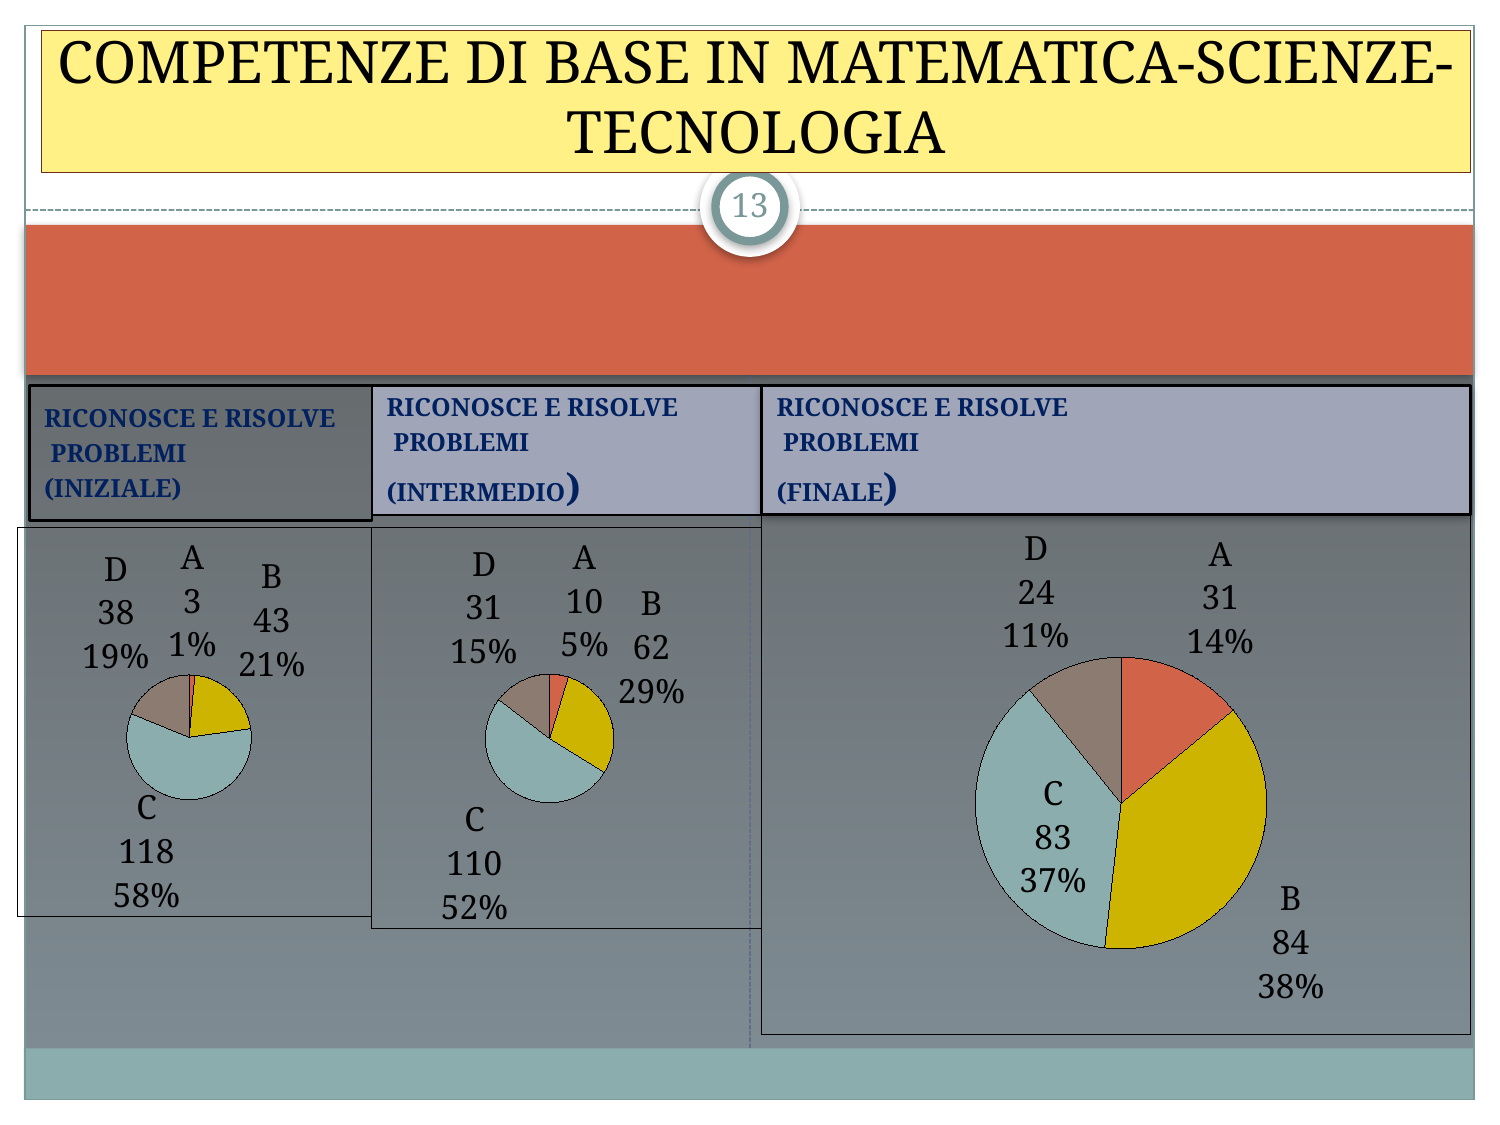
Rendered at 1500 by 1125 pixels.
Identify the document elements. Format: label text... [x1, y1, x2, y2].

slide_number 13 [712, 173, 788, 244]
list RICONOSCE E RISOLVE PROBLEMI (INIZIALE) [28, 384, 373, 522]
chart [17, 513, 1471, 1036]
text_box RICONOSCE E RISOLVE PROBLEMI (FINALE) [761, 385, 1471, 512]
list RICONOSCE E RISOLVE PROBLEMI (INTERMEDIO) [371, 384, 759, 516]
title COMPETENZE DI BASE IN MATEMATICA-SCIENZE-TECNOLOGIA [41, 30, 1471, 173]
